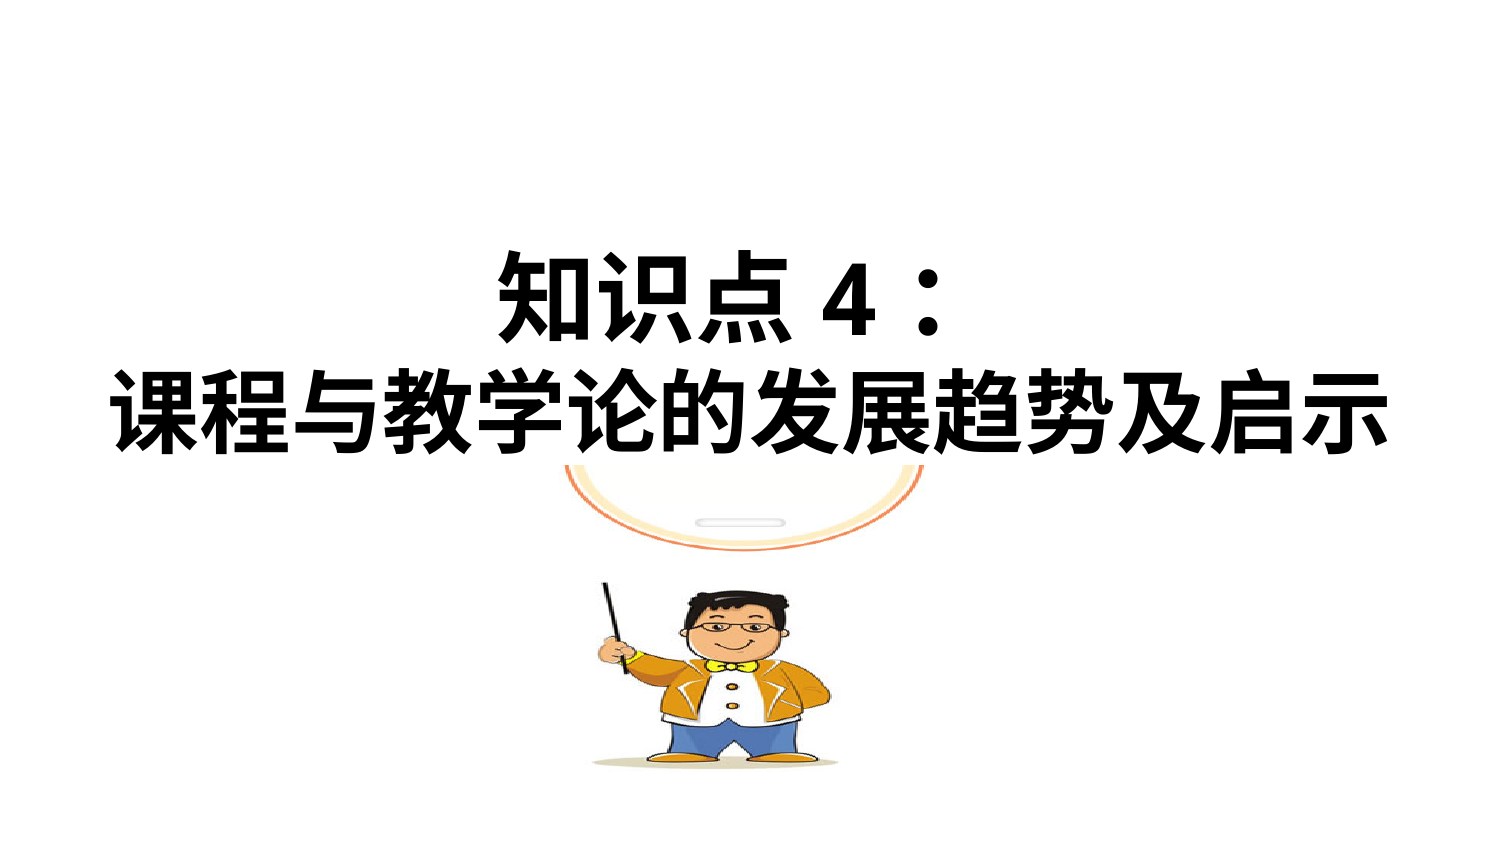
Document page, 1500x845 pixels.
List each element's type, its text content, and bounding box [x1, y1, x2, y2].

picture [522, 465, 926, 788]
title 知识点4： 课程与教学论的发展趋势及启示 [40, 234, 1460, 466]
